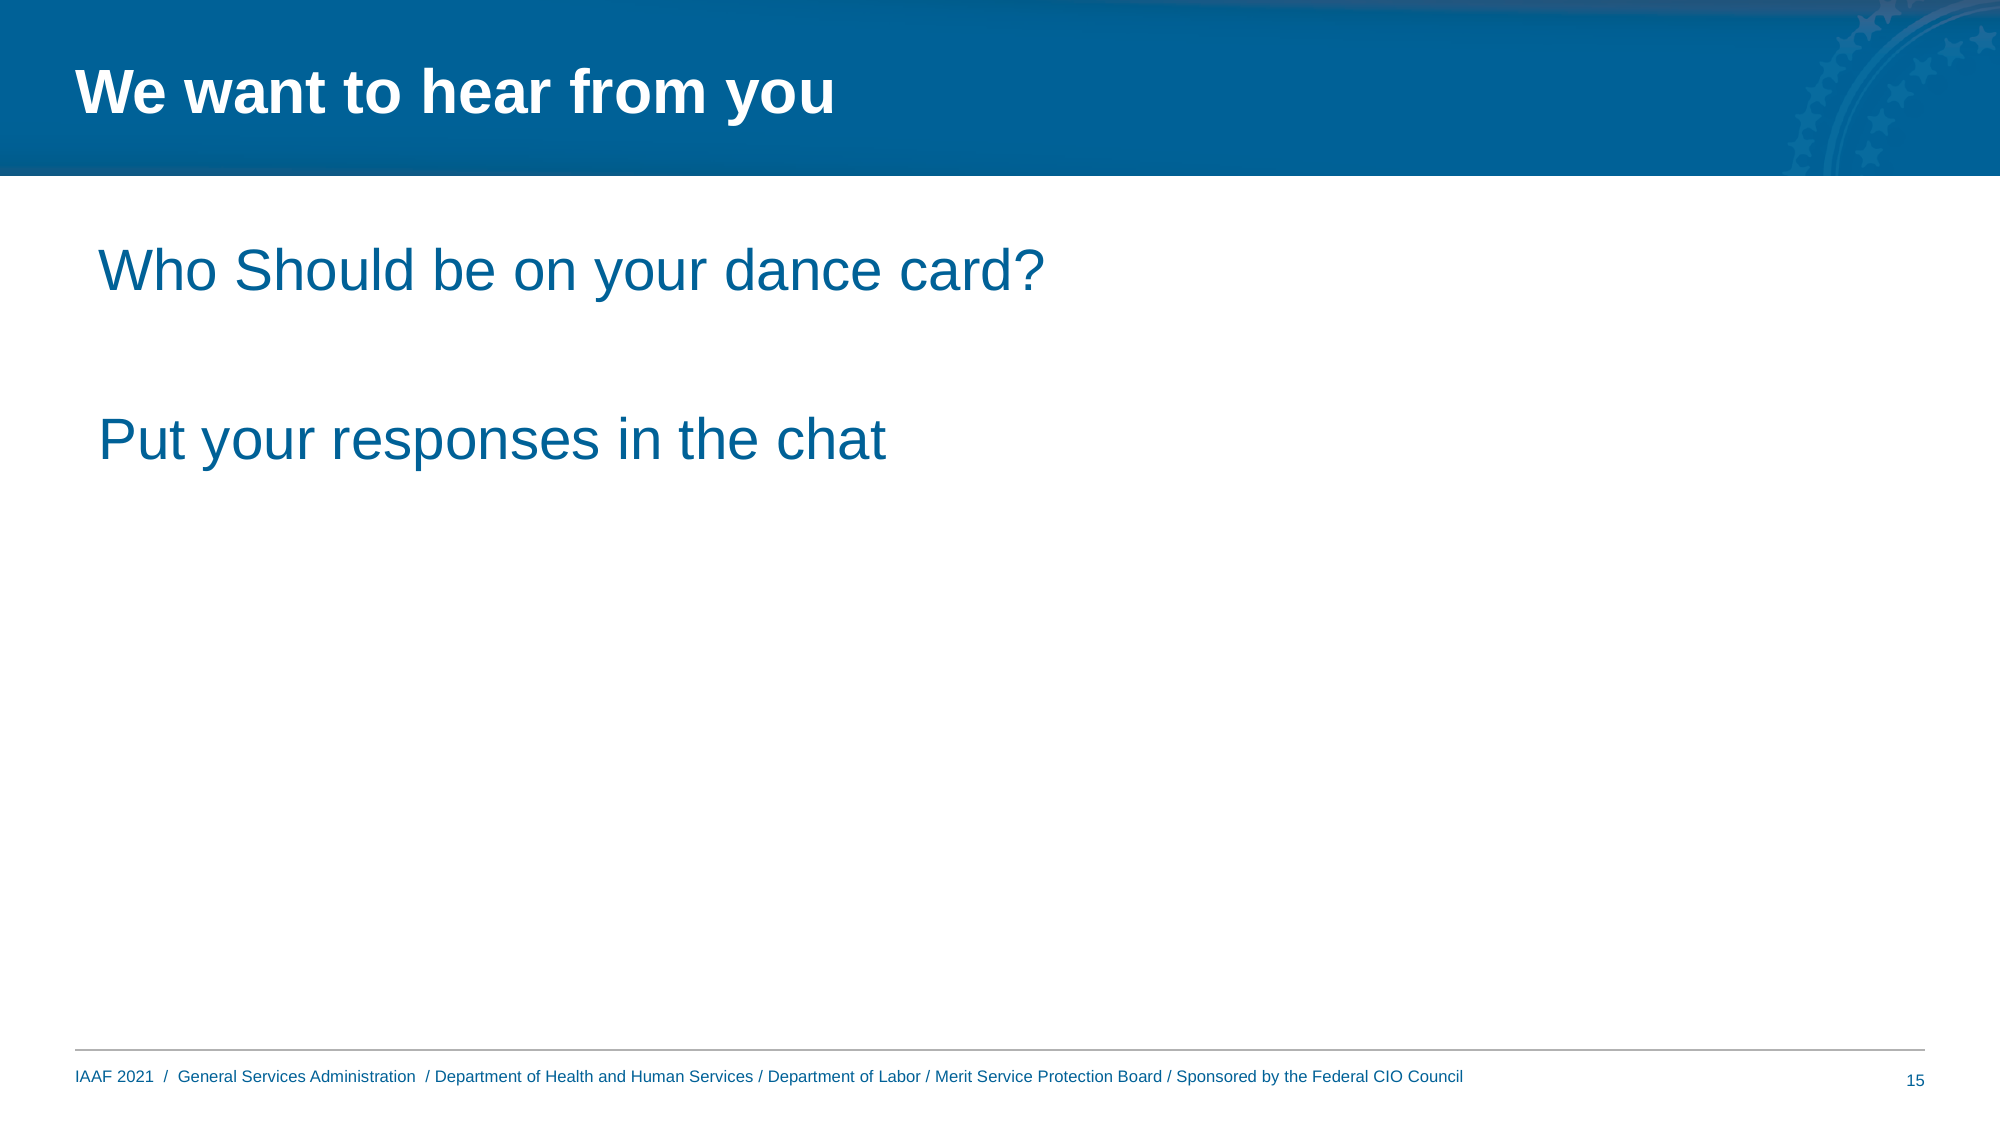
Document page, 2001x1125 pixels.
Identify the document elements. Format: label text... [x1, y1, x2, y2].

picture [0, 168, 666, 176]
list Who Should be on your dance card? Put your responses in the chat [75, 224, 1925, 1035]
title We want to hear from you [75, 52, 1800, 128]
slide_number 15 [1880, 1065, 1925, 1095]
picture [0, 0, 2000, 176]
